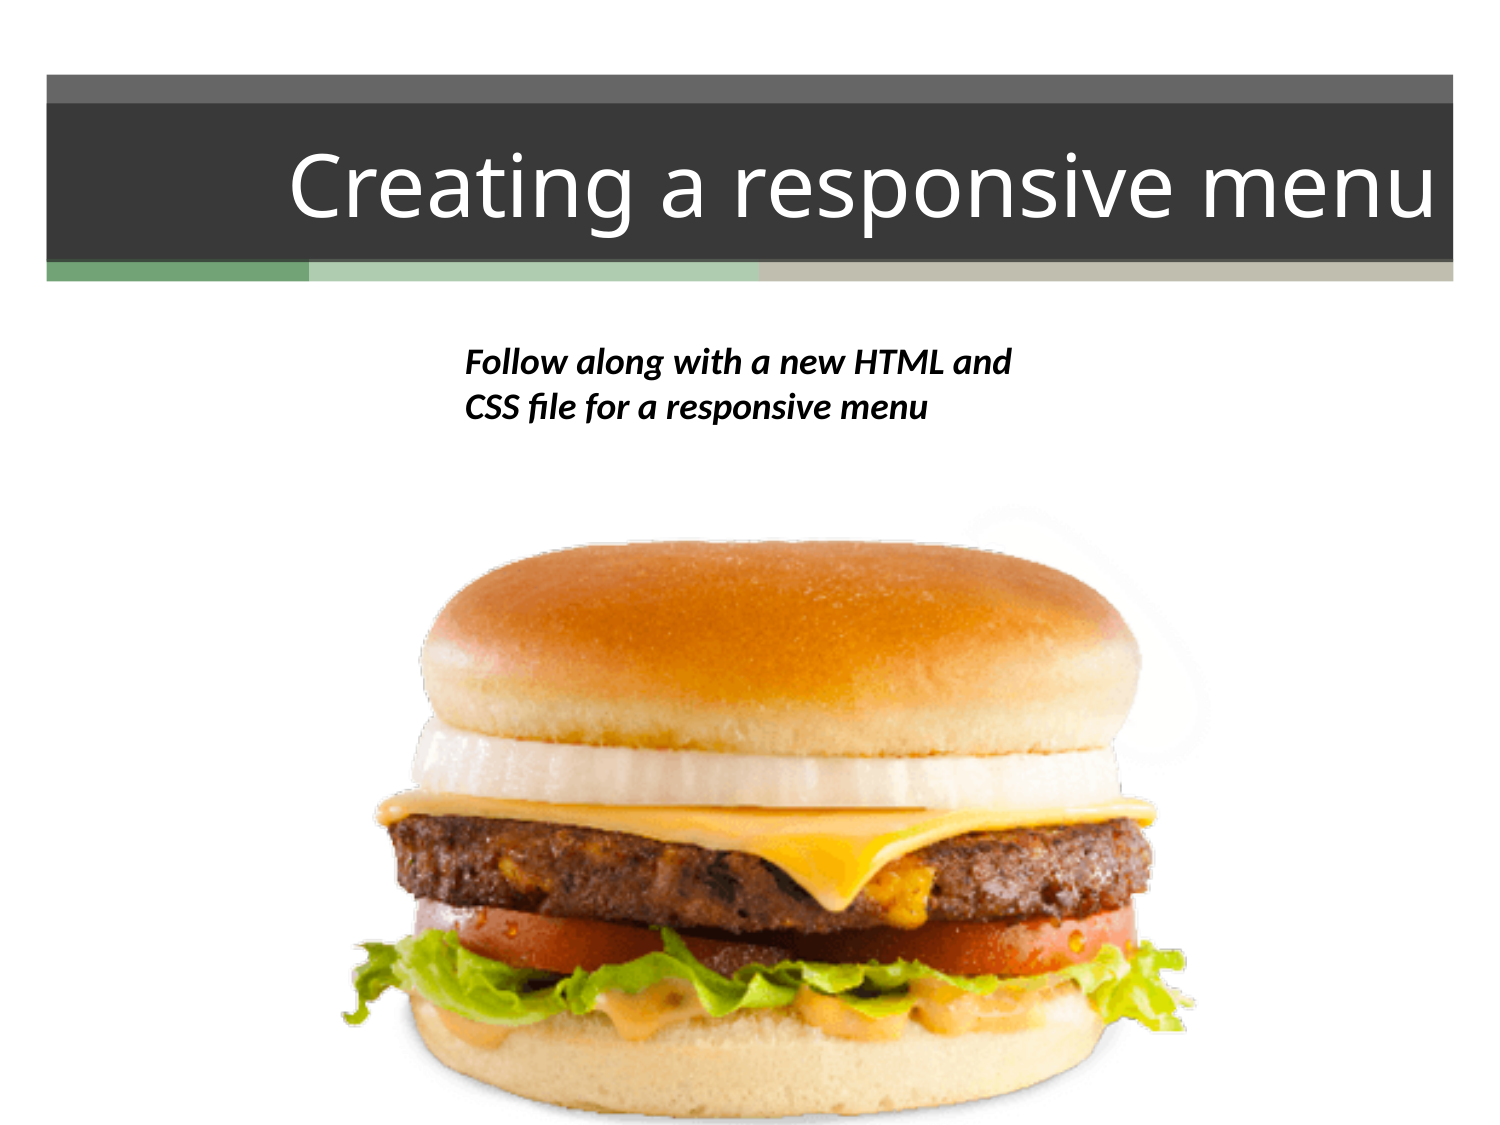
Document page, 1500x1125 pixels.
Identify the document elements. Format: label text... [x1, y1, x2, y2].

text_box Follow along with a new HTML and CSS file for a responsive menu [450, 329, 1042, 435]
title Creating a responsive menu [46, 103, 1454, 263]
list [191, 500, 1354, 1125]
